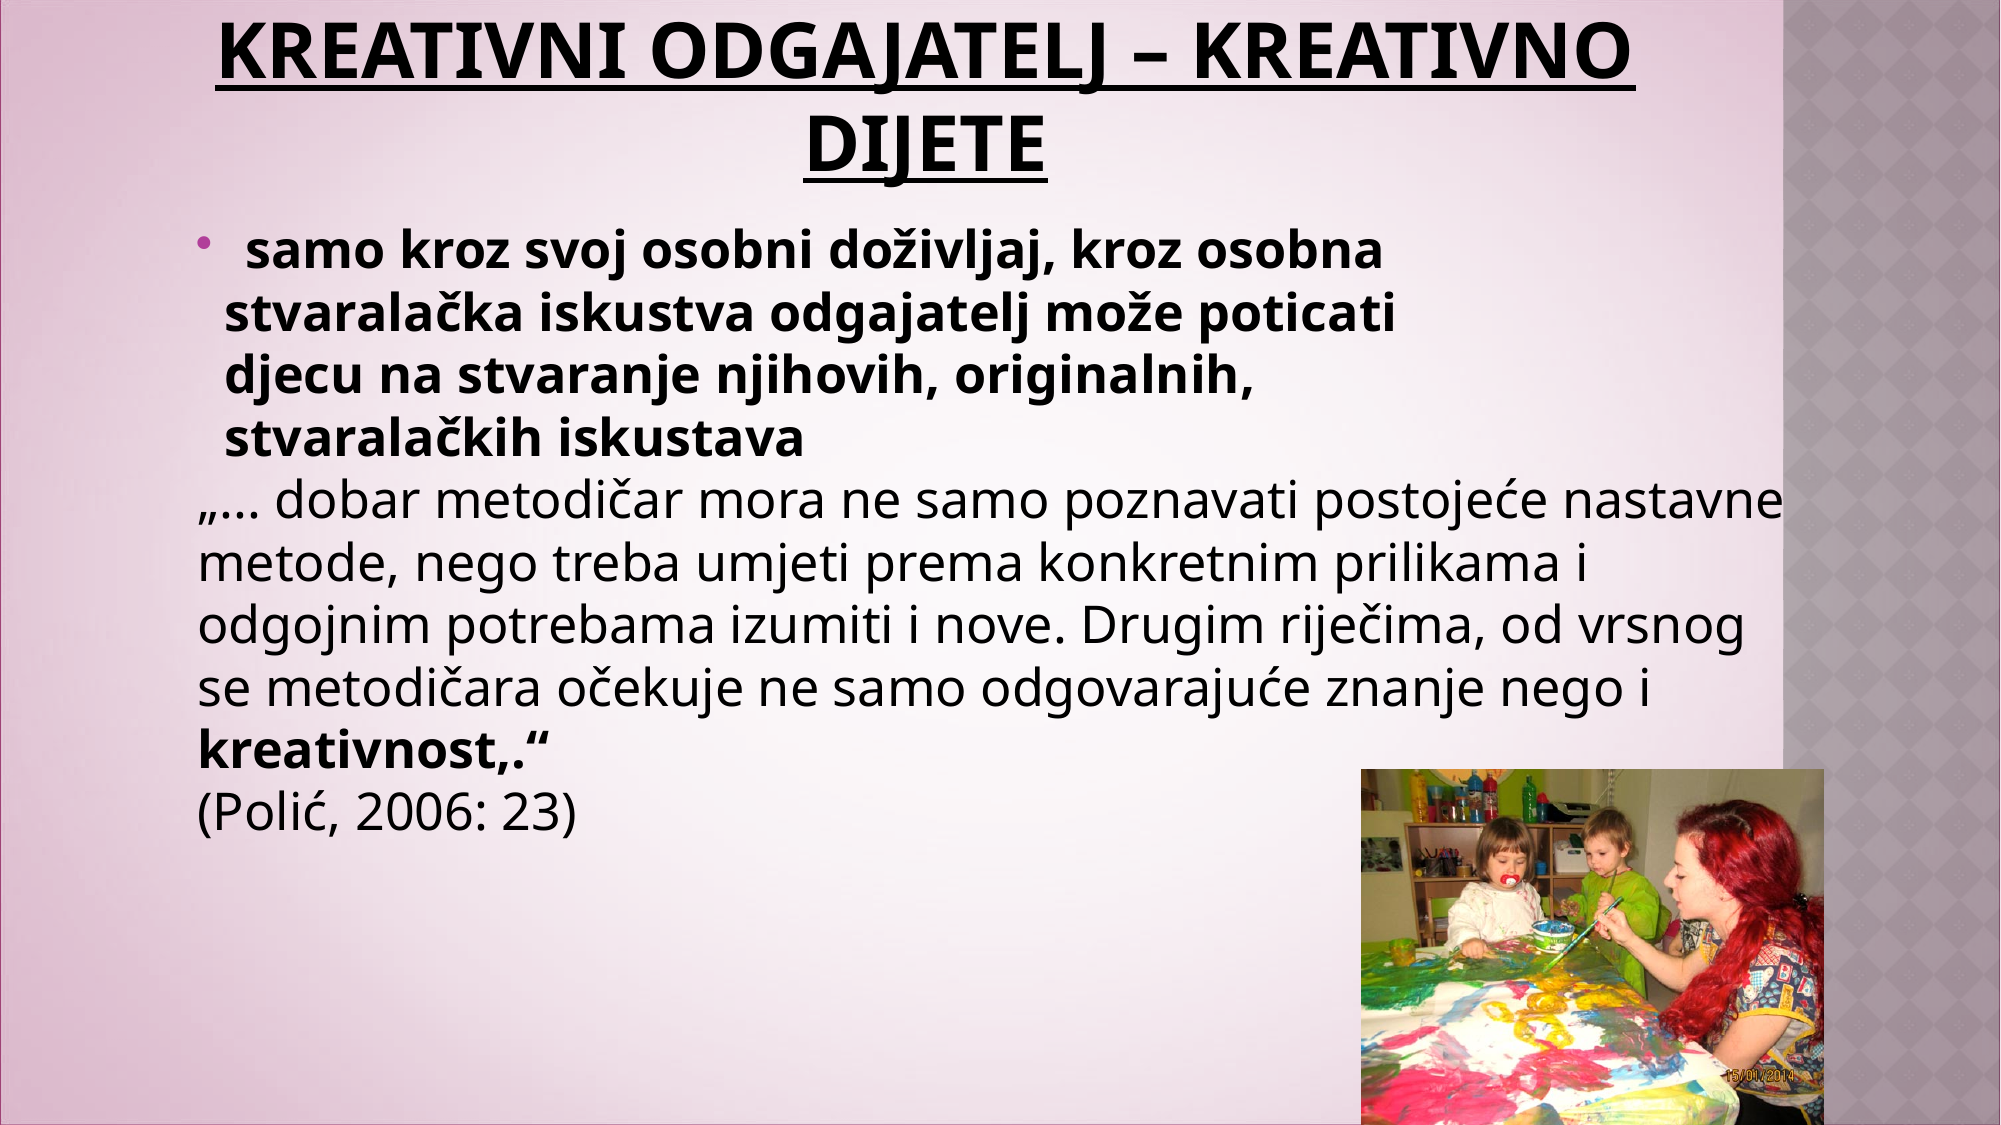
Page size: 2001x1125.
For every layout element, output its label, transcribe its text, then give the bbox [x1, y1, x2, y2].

title Kreativni odgajatelj – kreativno dijete [180, 0, 1671, 188]
list samo kroz svoj osobni doživljaj, kroz osobna stvaralačka iskustva odgajatelj može poticati djecu na stvaranje njihovih, originalnih, stvaralačkih iskustava „... dobar metodičar mora ne samo poznavati postojeće nastavne metode, nego treba umjeti prema konkretnim prilikama i odgojnim potrebama izumiti i nove. Drugim riječima, od vrsnog se metodičara očekuje ne samo odgovarajuće znanje nego i kreativnost,.“ (Polić, 2006: 23) [180, 208, 1820, 1125]
picture [1360, 769, 1825, 1125]
